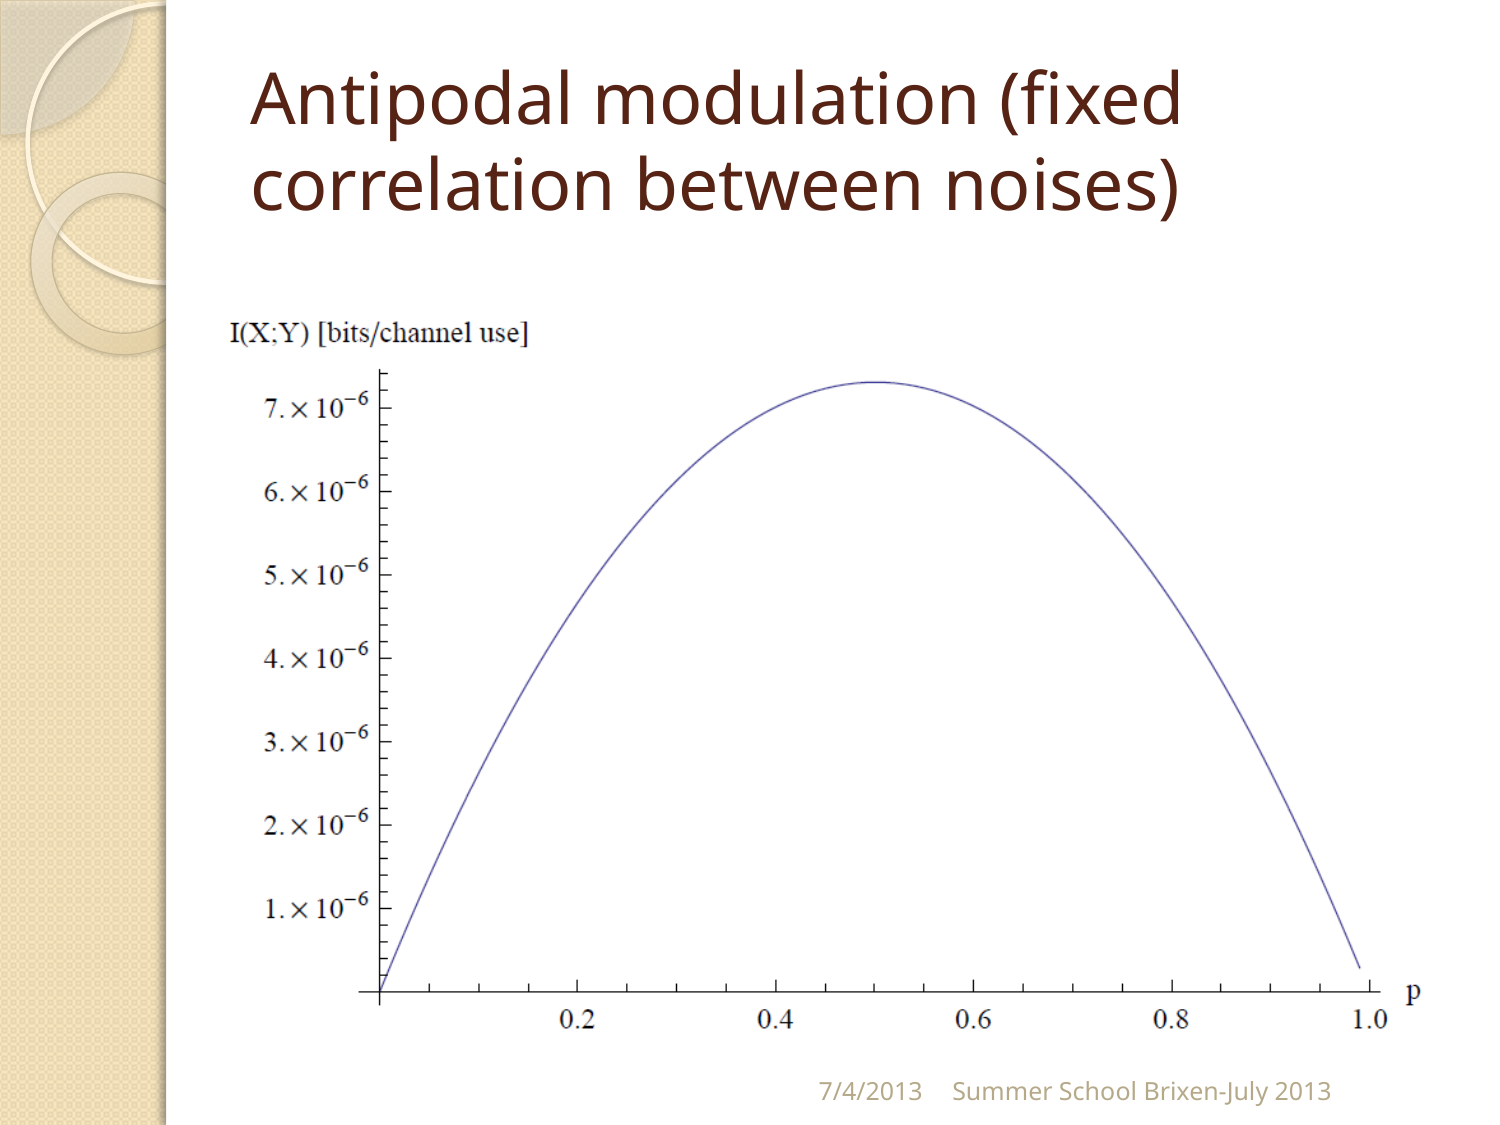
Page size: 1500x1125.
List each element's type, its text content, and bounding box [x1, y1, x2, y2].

title Antipodal modulation (fixed correlation between noises) [235, 45, 1466, 233]
footer Summer School Brixen-July 2013 [937, 1047, 1413, 1113]
picture [229, 314, 1424, 1036]
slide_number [587, 1047, 937, 1113]
